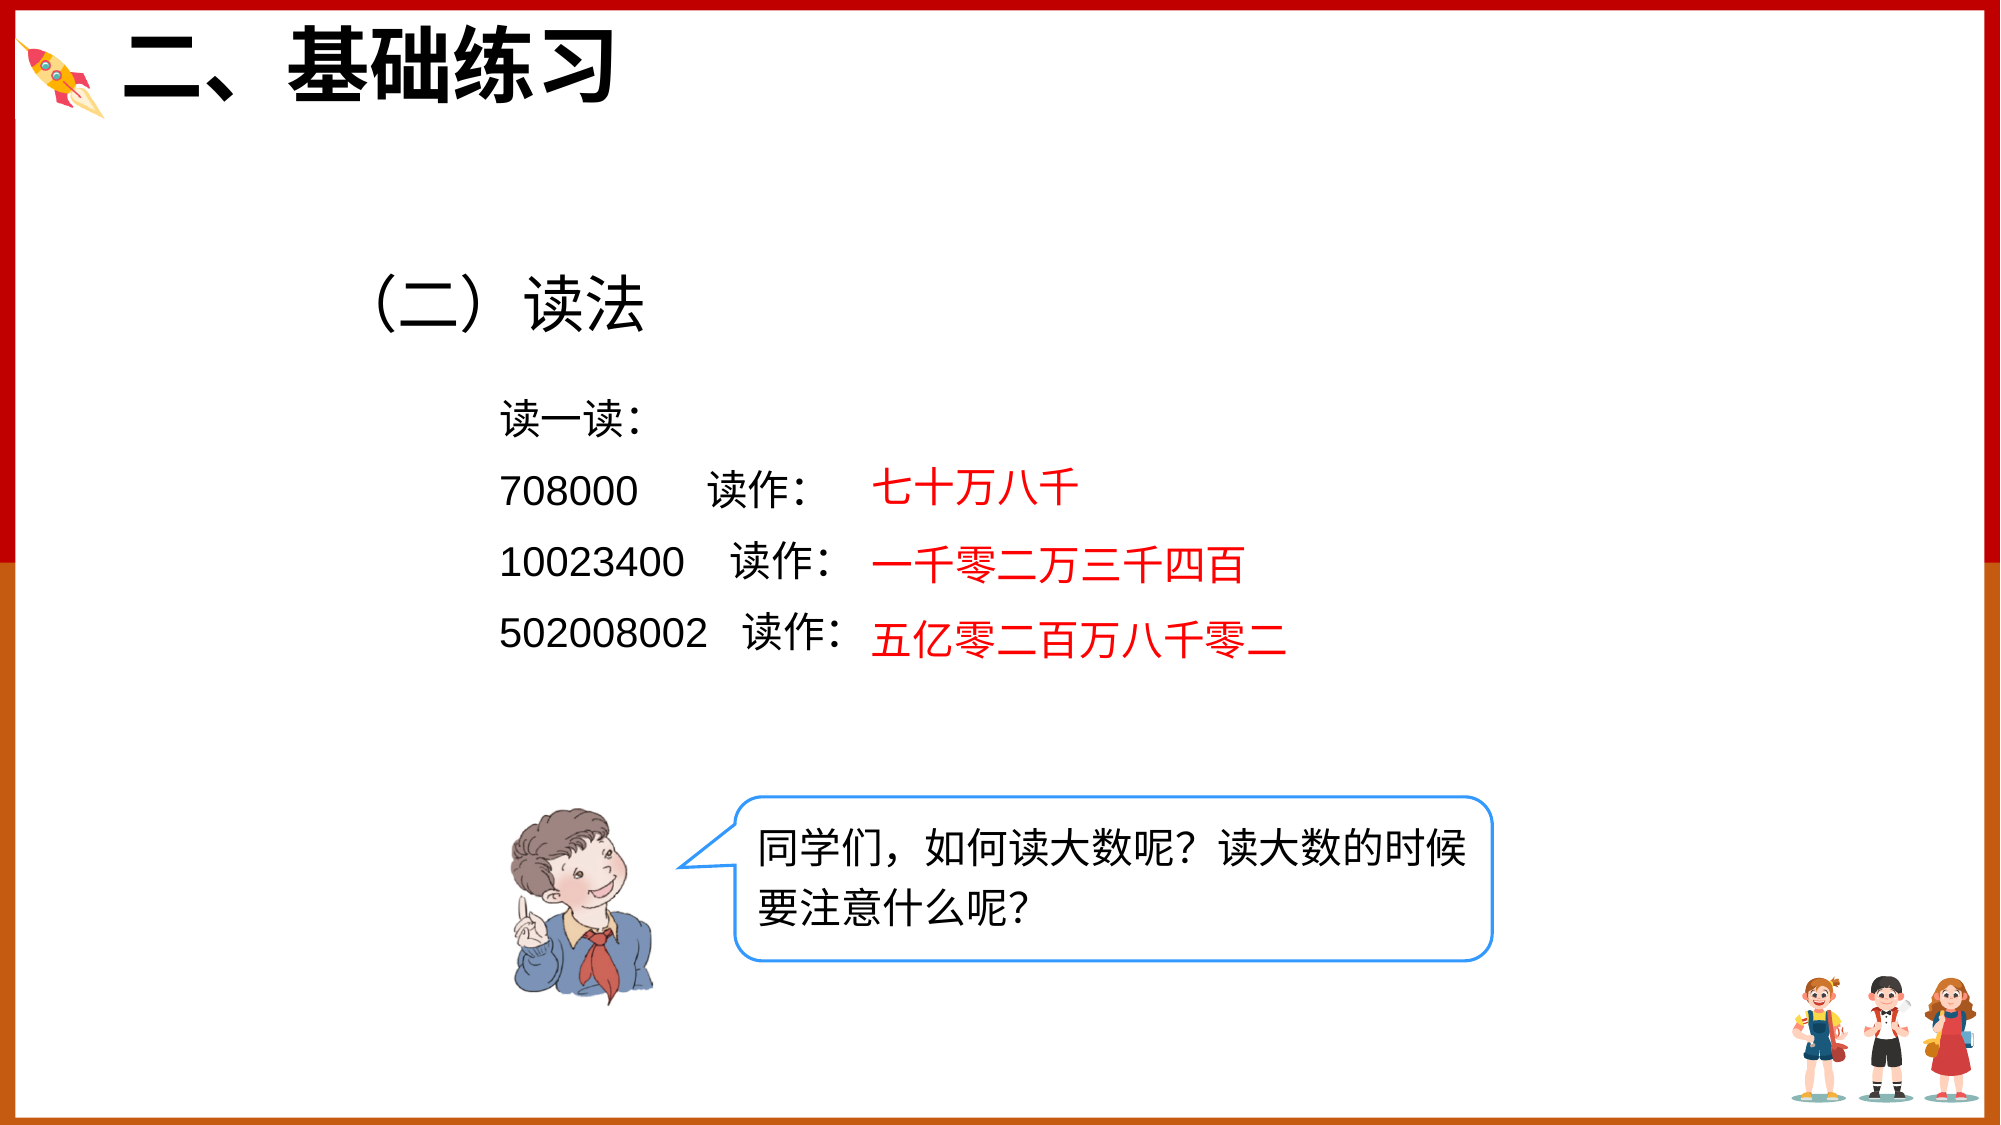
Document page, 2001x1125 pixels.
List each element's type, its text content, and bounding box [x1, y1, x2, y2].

title 二、基础练习 [104, 0, 1206, 140]
text_box 一千零二万三千四百 [856, 521, 1279, 596]
text_box 七十万八千 [857, 443, 1197, 518]
text_box 五亿零二百万八千零二 [856, 596, 1313, 672]
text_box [507, 796, 1493, 1008]
text_box （二）读法 [320, 257, 835, 348]
picture [15, 38, 104, 119]
text_box 读一读： 708000 读作： 10023400 读作： 502008002 读作： [484, 385, 1141, 663]
